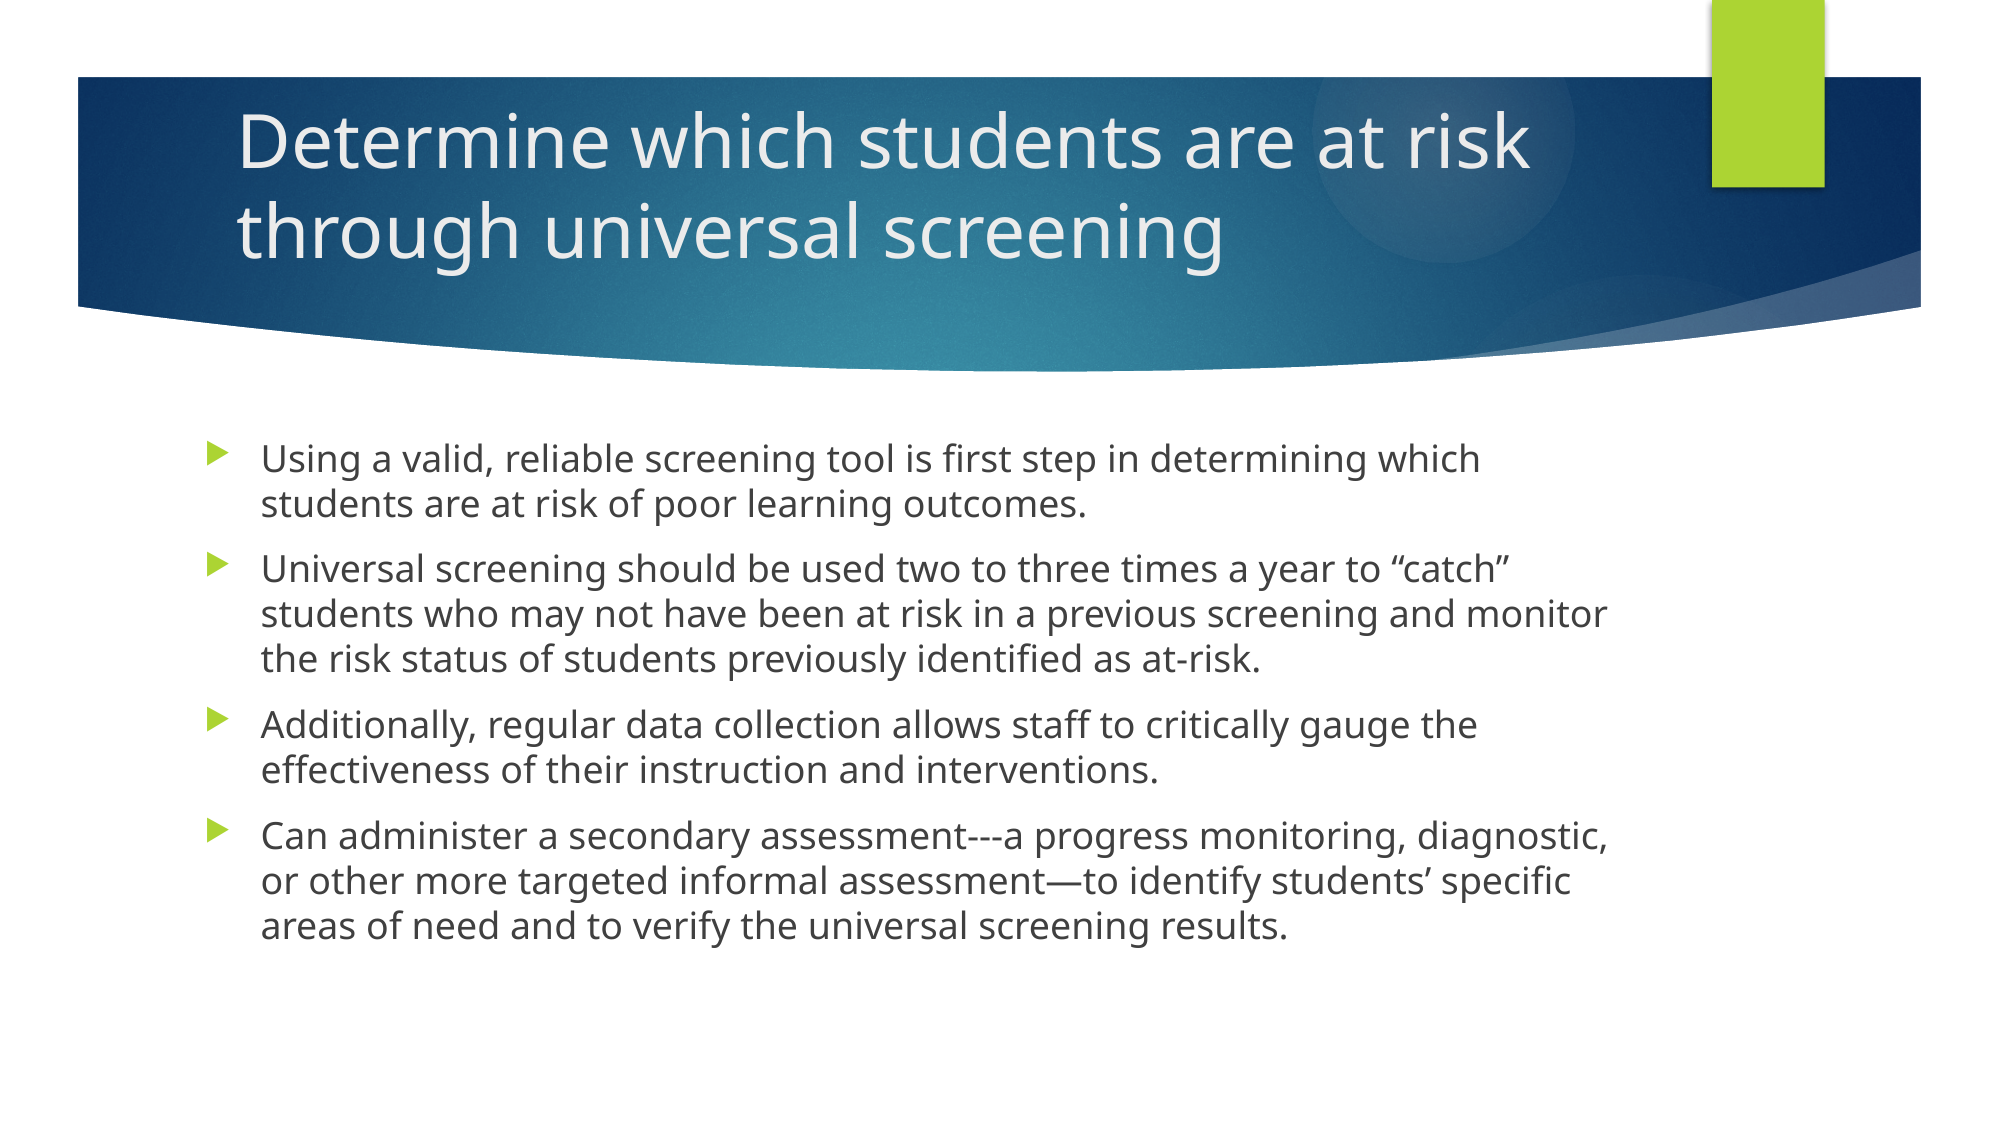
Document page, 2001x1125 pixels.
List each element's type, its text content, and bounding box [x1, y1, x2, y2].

list Using a valid, reliable screening tool is first step in determining which students are at risk of poor learning outcomes. Universal screening should be used two to three times a year to “catch” students who may not have been at risk in a previous screening and monitor the risk status of students previously identified as at-risk. Additionally, regular data collection allows staff to critically gauge the effectiveness of their instruction and interventions. Can administer a secondary assessment---a progress monitoring, diagnostic, or other more targeted informal assessment—to identify students’ specific areas of need and to verify the universal screening results. [189, 427, 1627, 988]
title Determine which students are at risk through universal screening [221, 125, 1659, 242]
